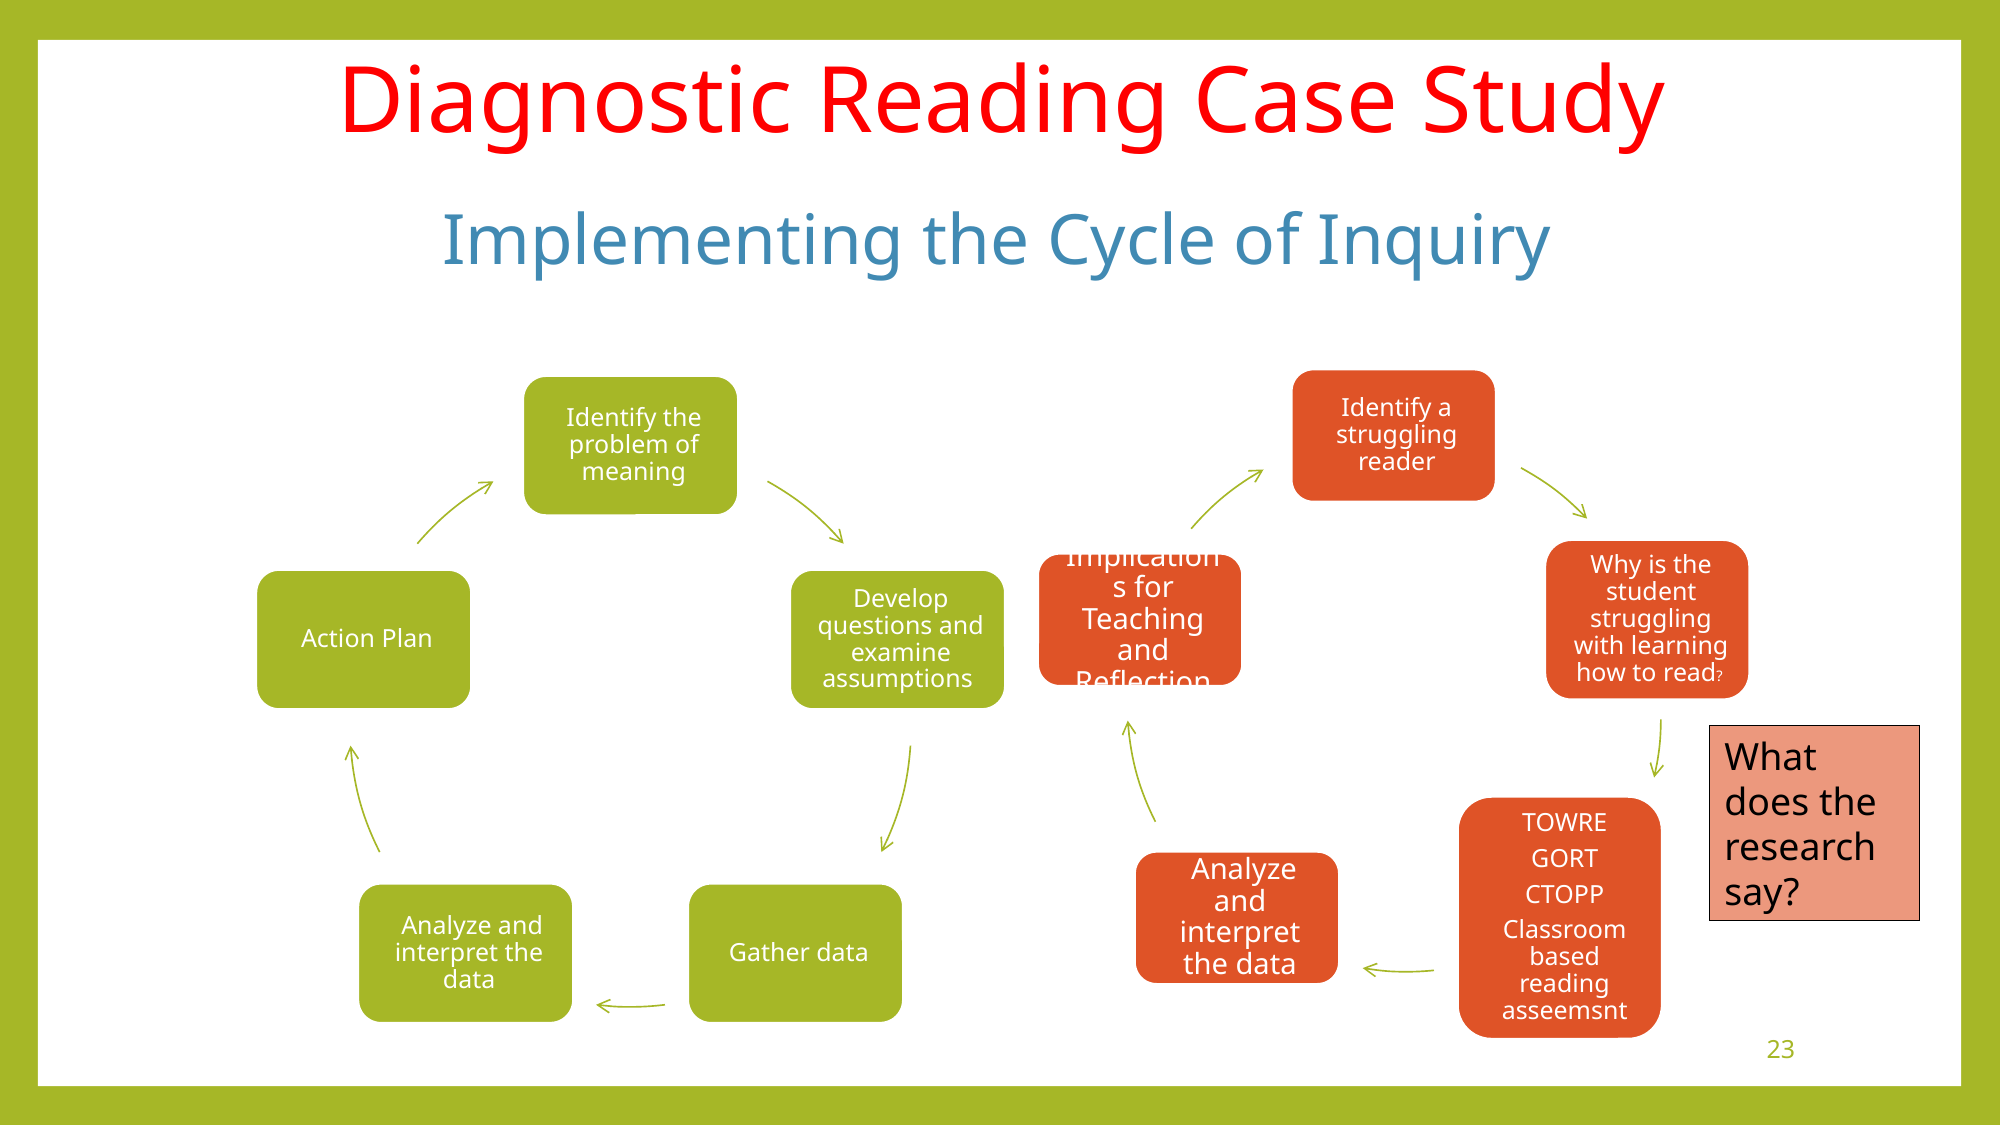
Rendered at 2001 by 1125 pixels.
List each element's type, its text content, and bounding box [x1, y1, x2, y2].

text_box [1037, 324, 1751, 1084]
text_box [255, 324, 1006, 1084]
title Diagnostic Reading Case Study [322, 30, 1710, 175]
text_box What does the research say? [1756, 725, 1920, 921]
slide_number 23 [1756, 1020, 1811, 1081]
list Implementing the Cycle of Inquiry [409, 197, 1602, 351]
